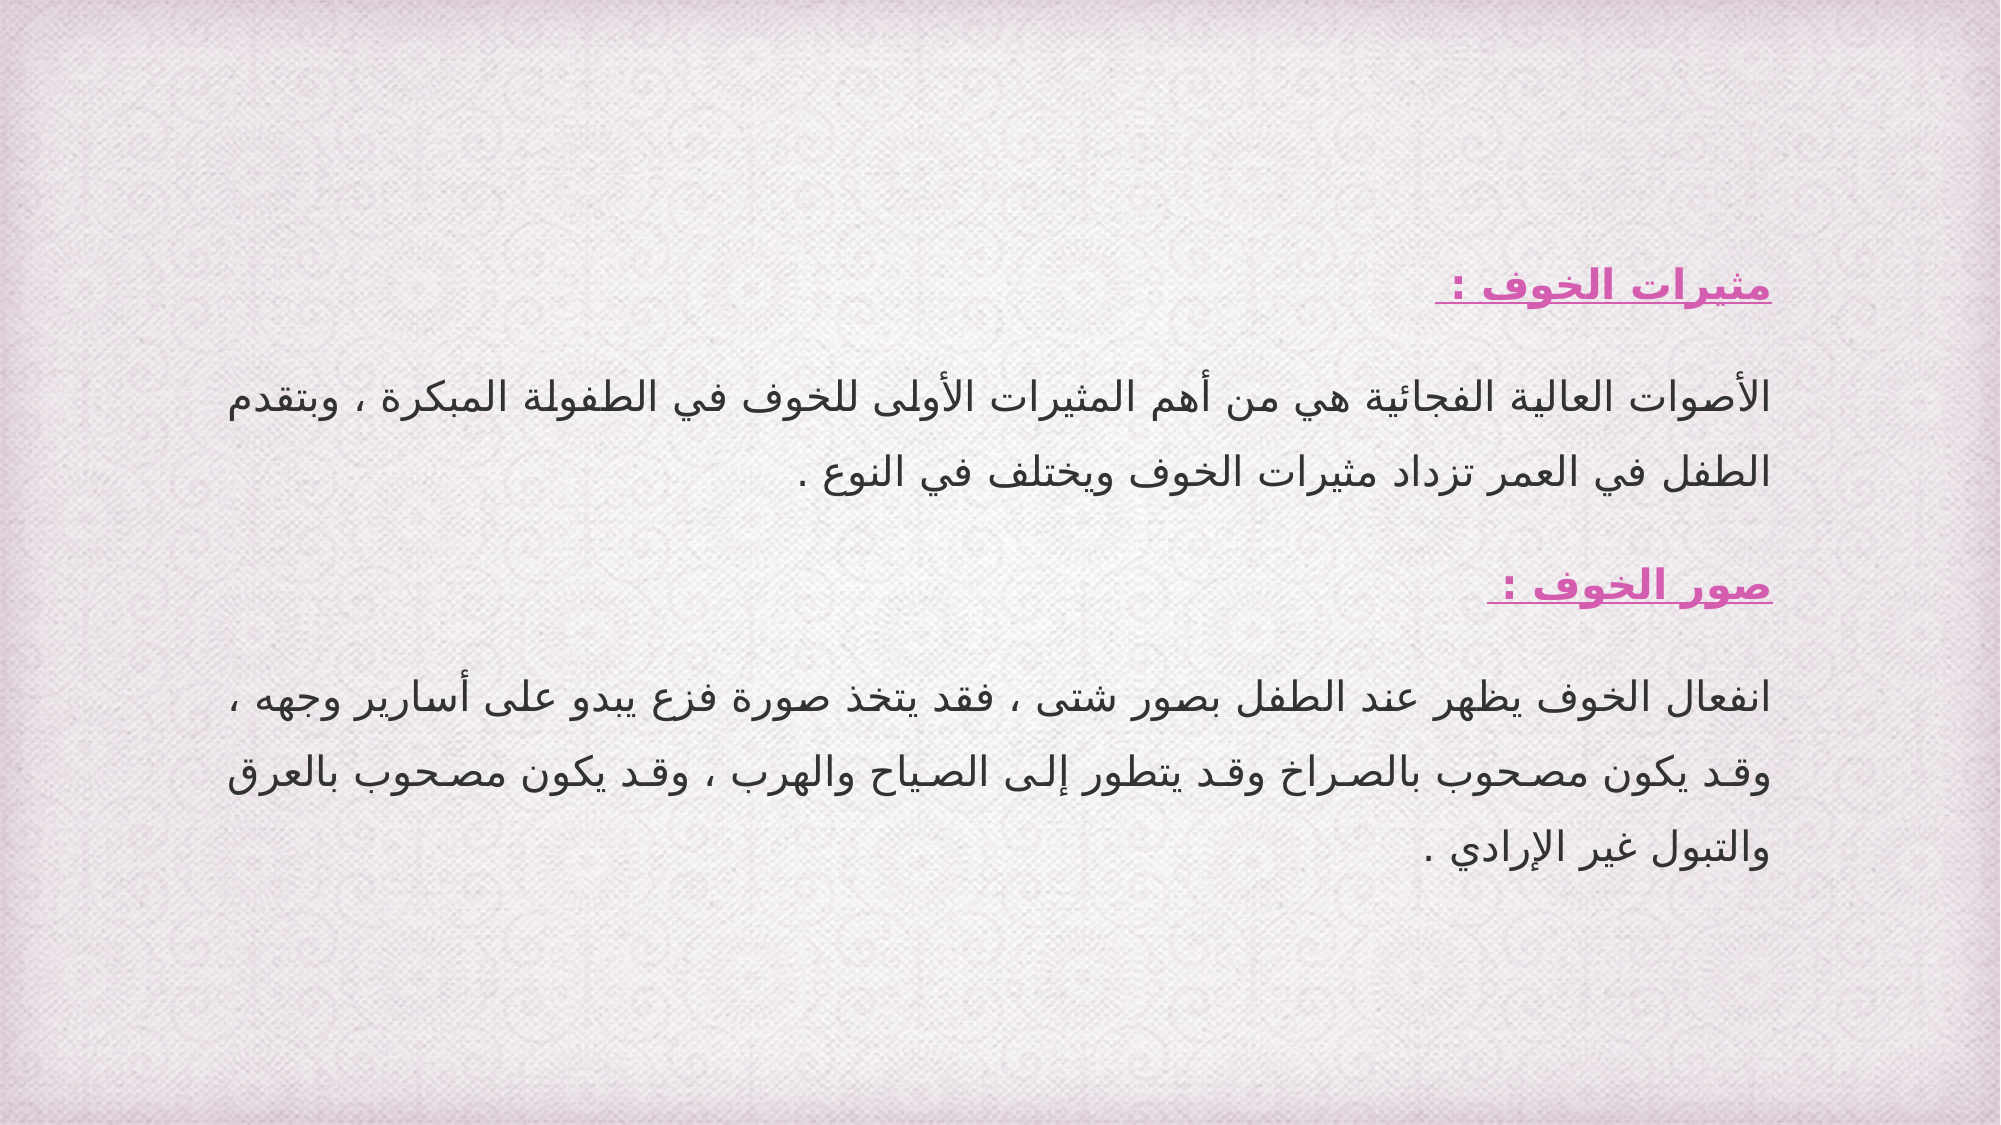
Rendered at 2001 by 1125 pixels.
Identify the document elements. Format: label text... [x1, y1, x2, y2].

list مثيرات الخوف : الأصوات العالية الفجائية هي من أهم المثيرات الأولى للخوف في الطفولة المبكرة ، وبتقدم الطفل في العمر تزداد مثيرات الخوف ويختلف في النوع . صور الخوف : انفعال الخوف يظهر عند الطفل بصور شتى ، فقد يتخذ صورة فزع يبدو على أسارير وجهه ، وقد يكون مصحوب بالصراخ وقد يتطور إلى الصياح والهرب ، وقد يكون مصحوب بالعرق والتبول غير الإرادي . [212, 224, 1788, 1013]
picture [0, 0, 2001, 1125]
